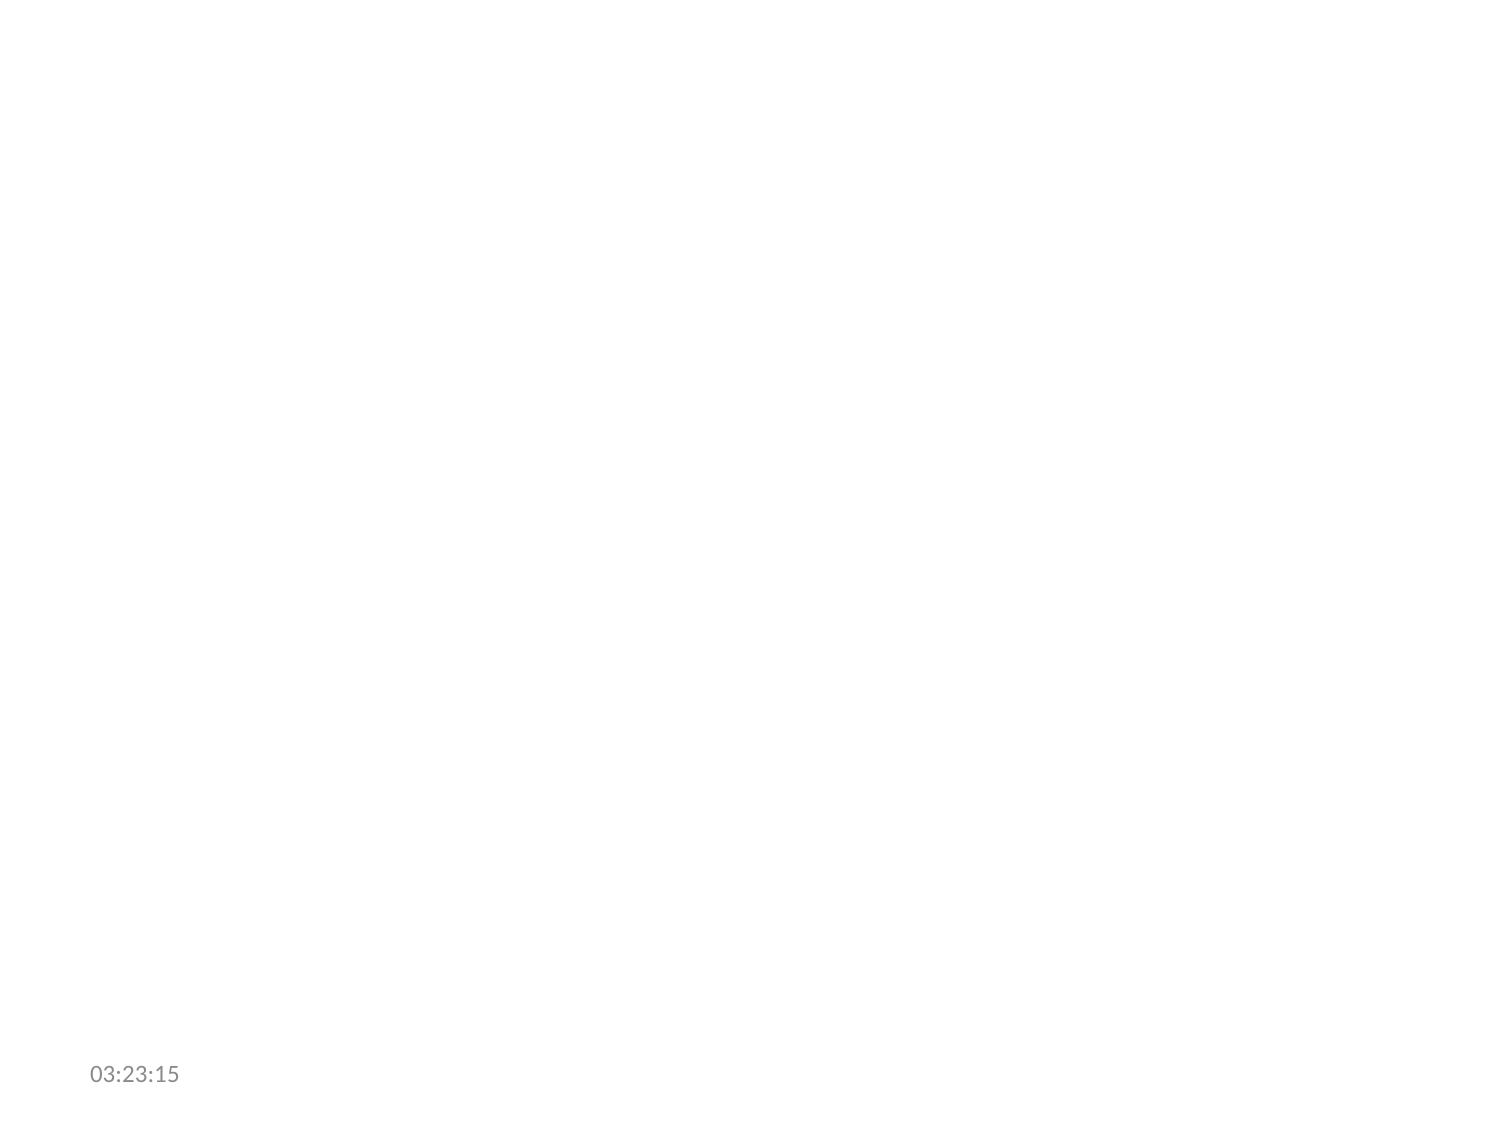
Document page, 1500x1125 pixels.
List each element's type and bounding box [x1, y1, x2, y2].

slide_number [75, 1042, 425, 1103]
